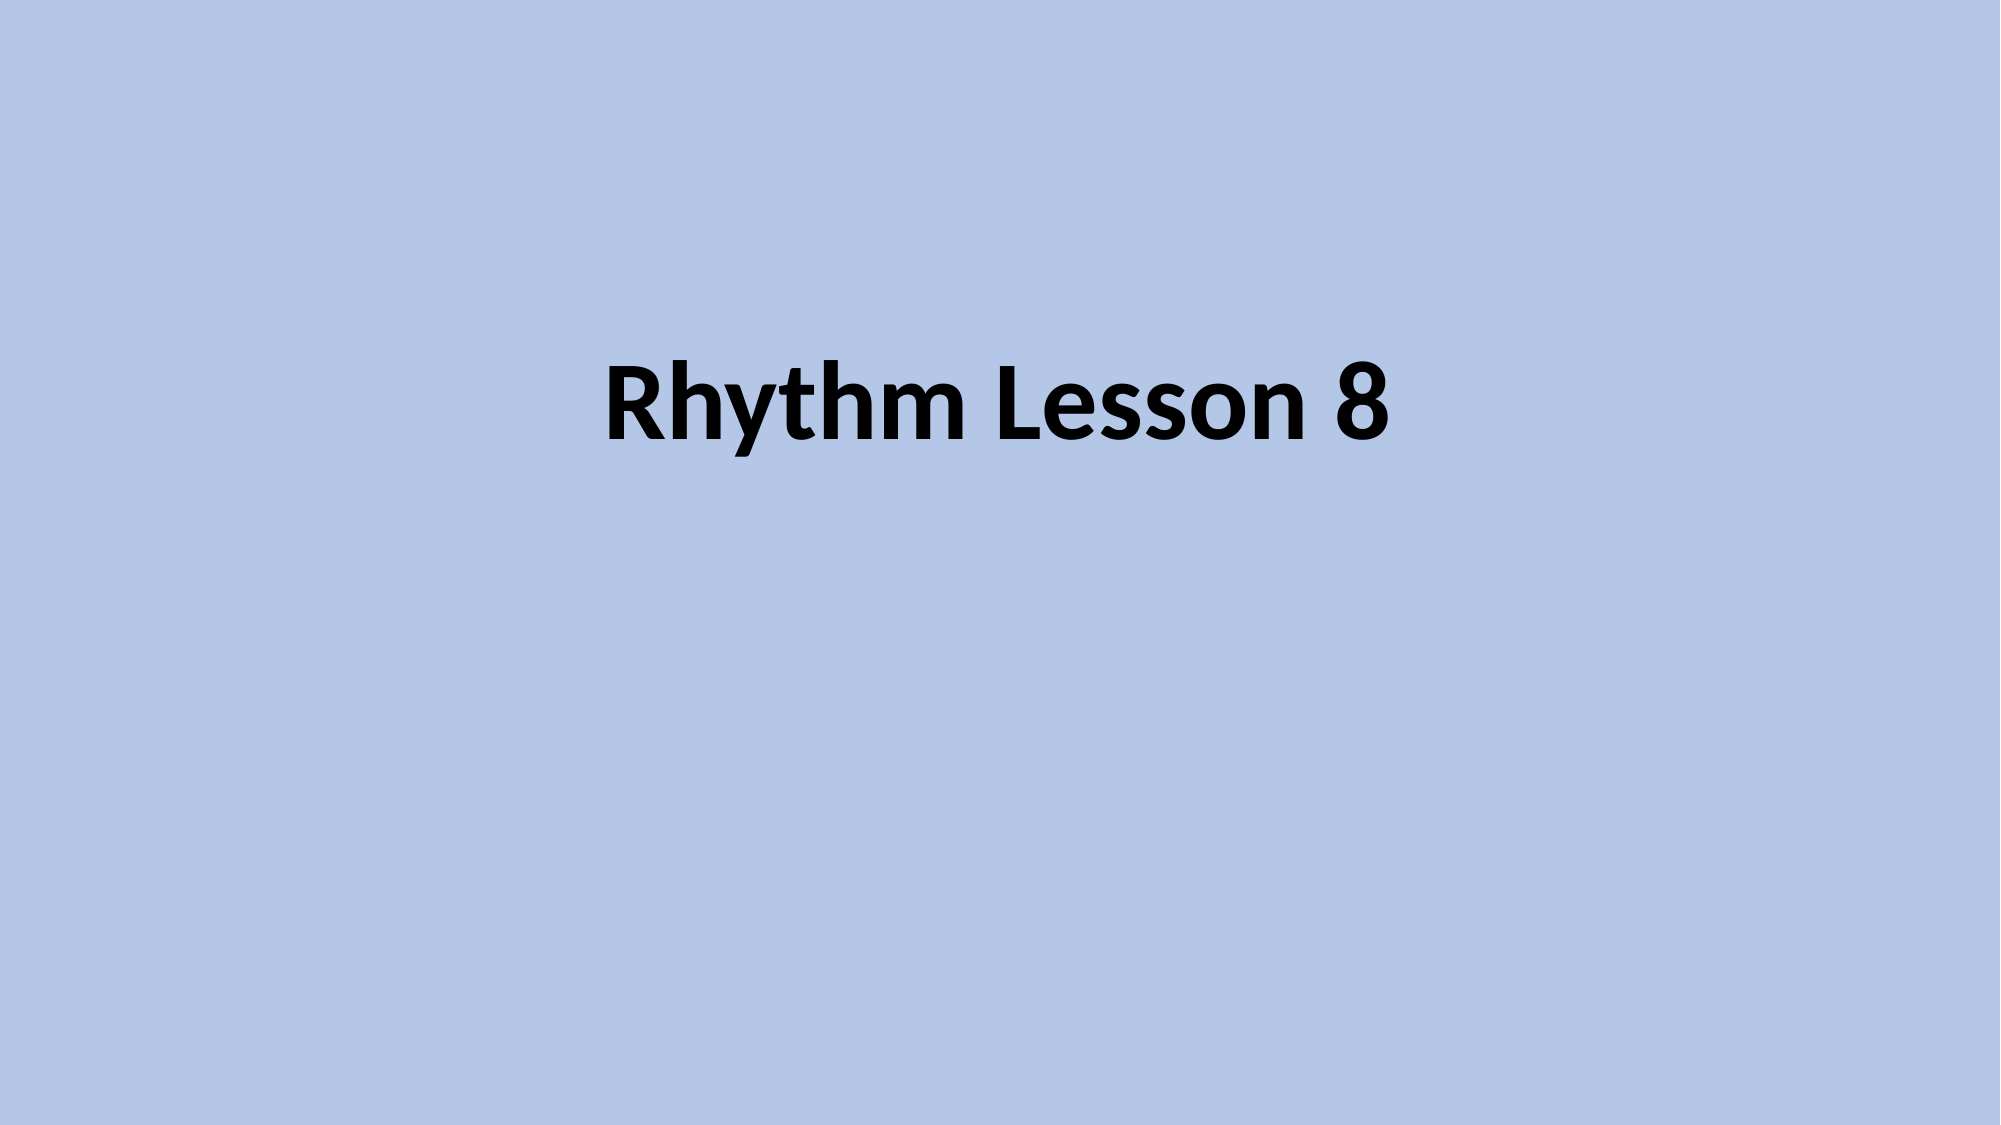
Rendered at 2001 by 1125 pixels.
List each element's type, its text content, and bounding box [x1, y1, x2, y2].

text_box Rhythm Lesson 8 [588, 319, 1460, 470]
